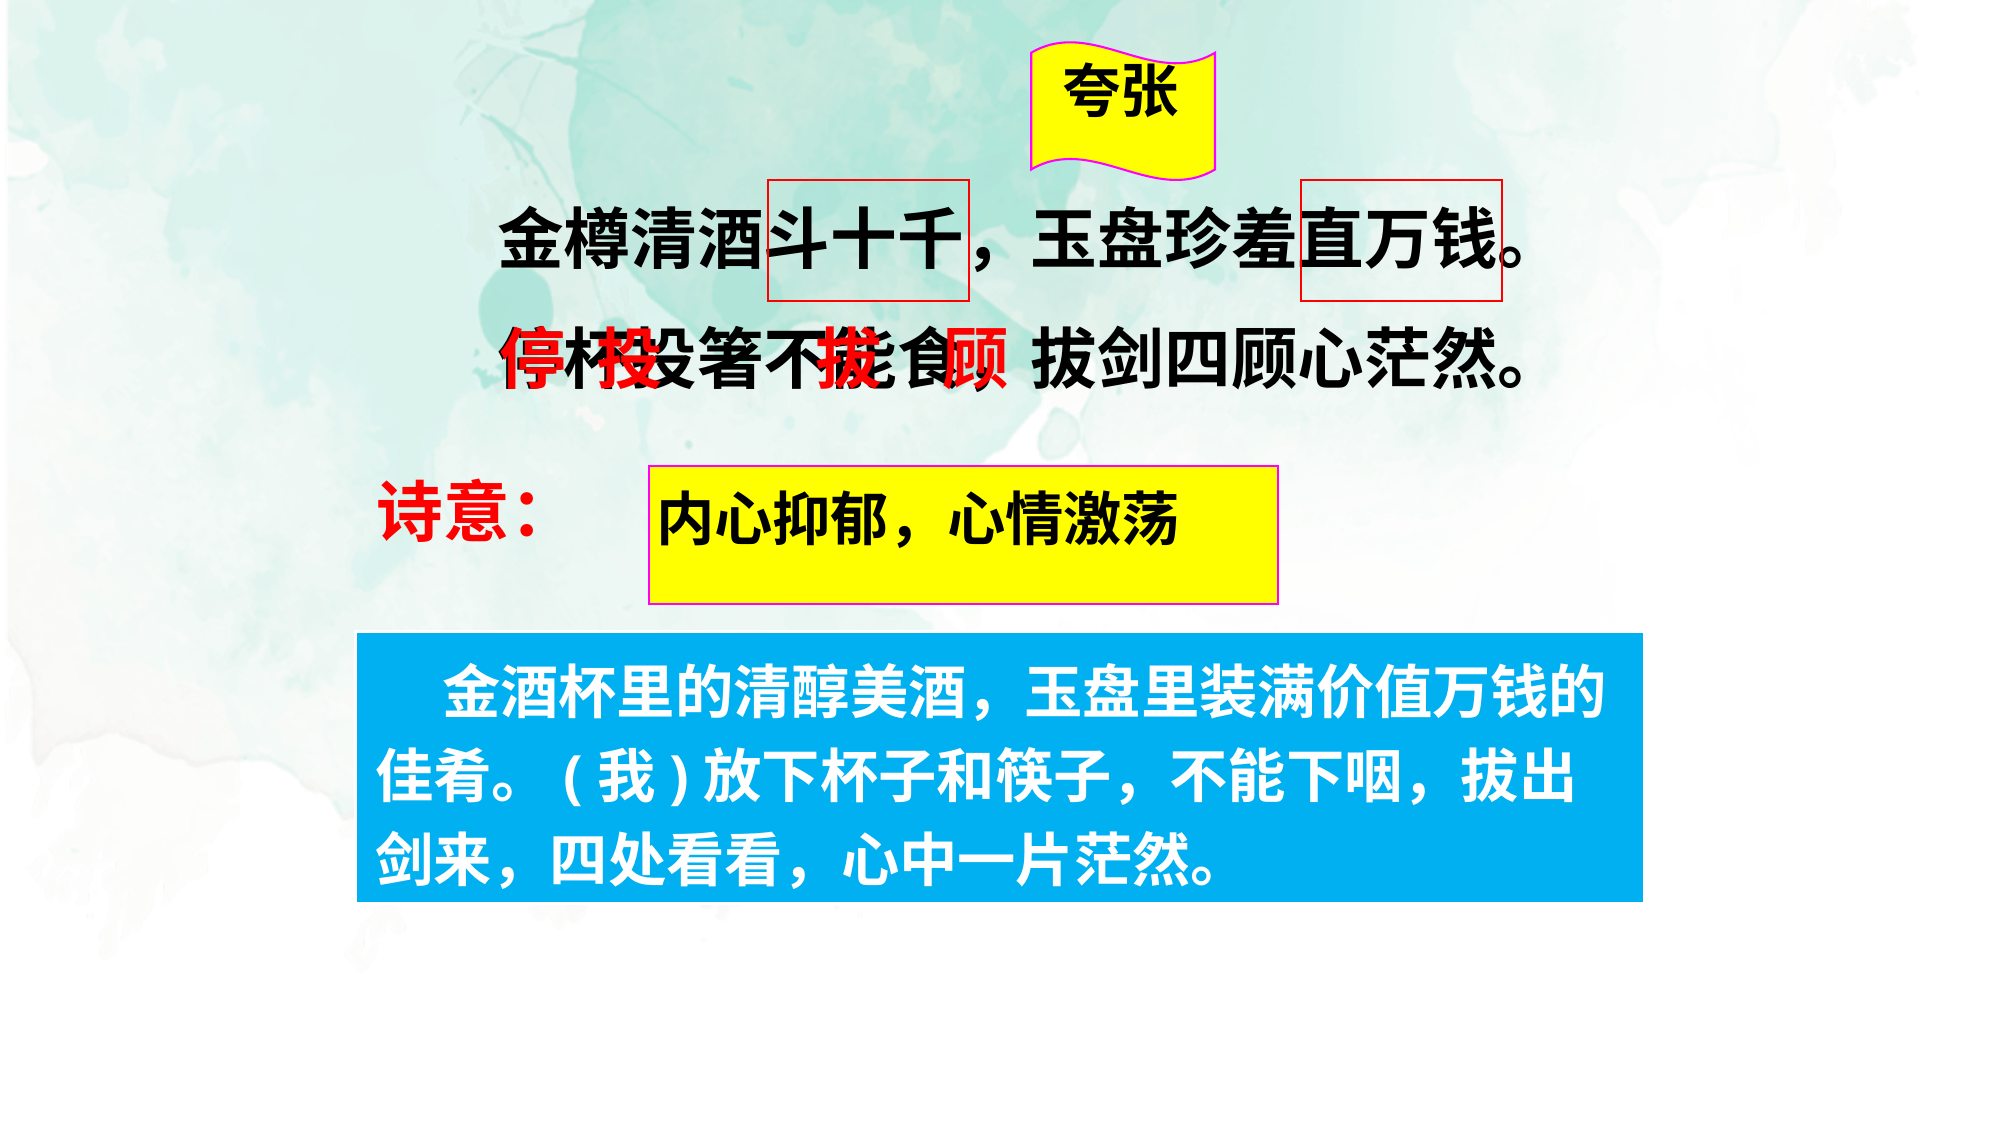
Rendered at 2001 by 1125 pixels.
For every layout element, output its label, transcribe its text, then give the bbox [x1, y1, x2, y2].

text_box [641, 465, 1333, 605]
text_box [1300, 179, 1503, 267]
picture [0, 0, 2000, 1125]
text_box 金樽清酒斗十千，玉盘珍羞直万钱。 停杯投箸不能食，拔剑四顾心茫然。 [417, 146, 1645, 407]
text_box 停 投 拔 顾 [479, 267, 1584, 408]
text_box [767, 179, 970, 267]
text_box 诗意： [356, 459, 598, 560]
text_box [1025, 41, 1215, 181]
text_box 金酒杯里的清醇美酒，玉盘里装满价值万钱的佳肴。(我)放下杯子和筷子，不能下咽，拔出剑来，四处看看，心中一片茫然。 [354, 630, 1646, 905]
